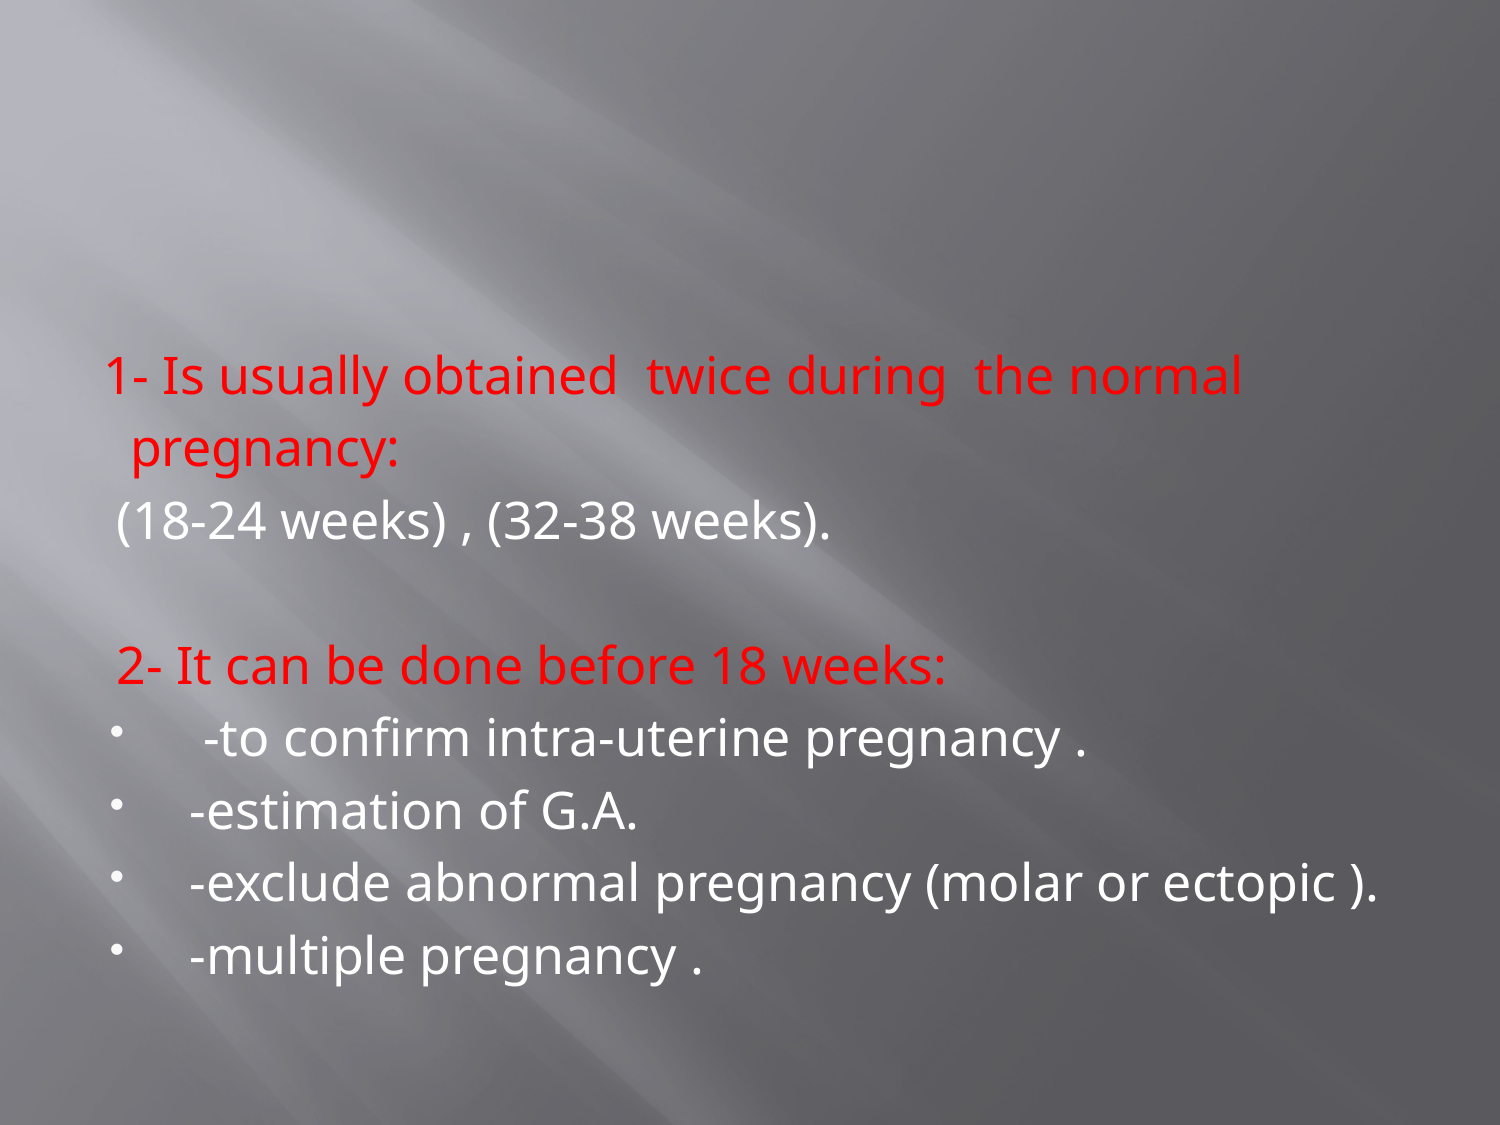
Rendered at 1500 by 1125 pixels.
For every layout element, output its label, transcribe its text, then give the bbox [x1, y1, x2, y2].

list 1- Is usually obtained twice during the normal pregnancy: (18-24 weeks) , (32-38 weeks). 2- It can be done before 18 weeks: -to confirm intra-uterine pregnancy . -estimation of G.A. -exclude abnormal pregnancy (molar or ectopic ). -multiple pregnancy . [75, 262, 1425, 1035]
